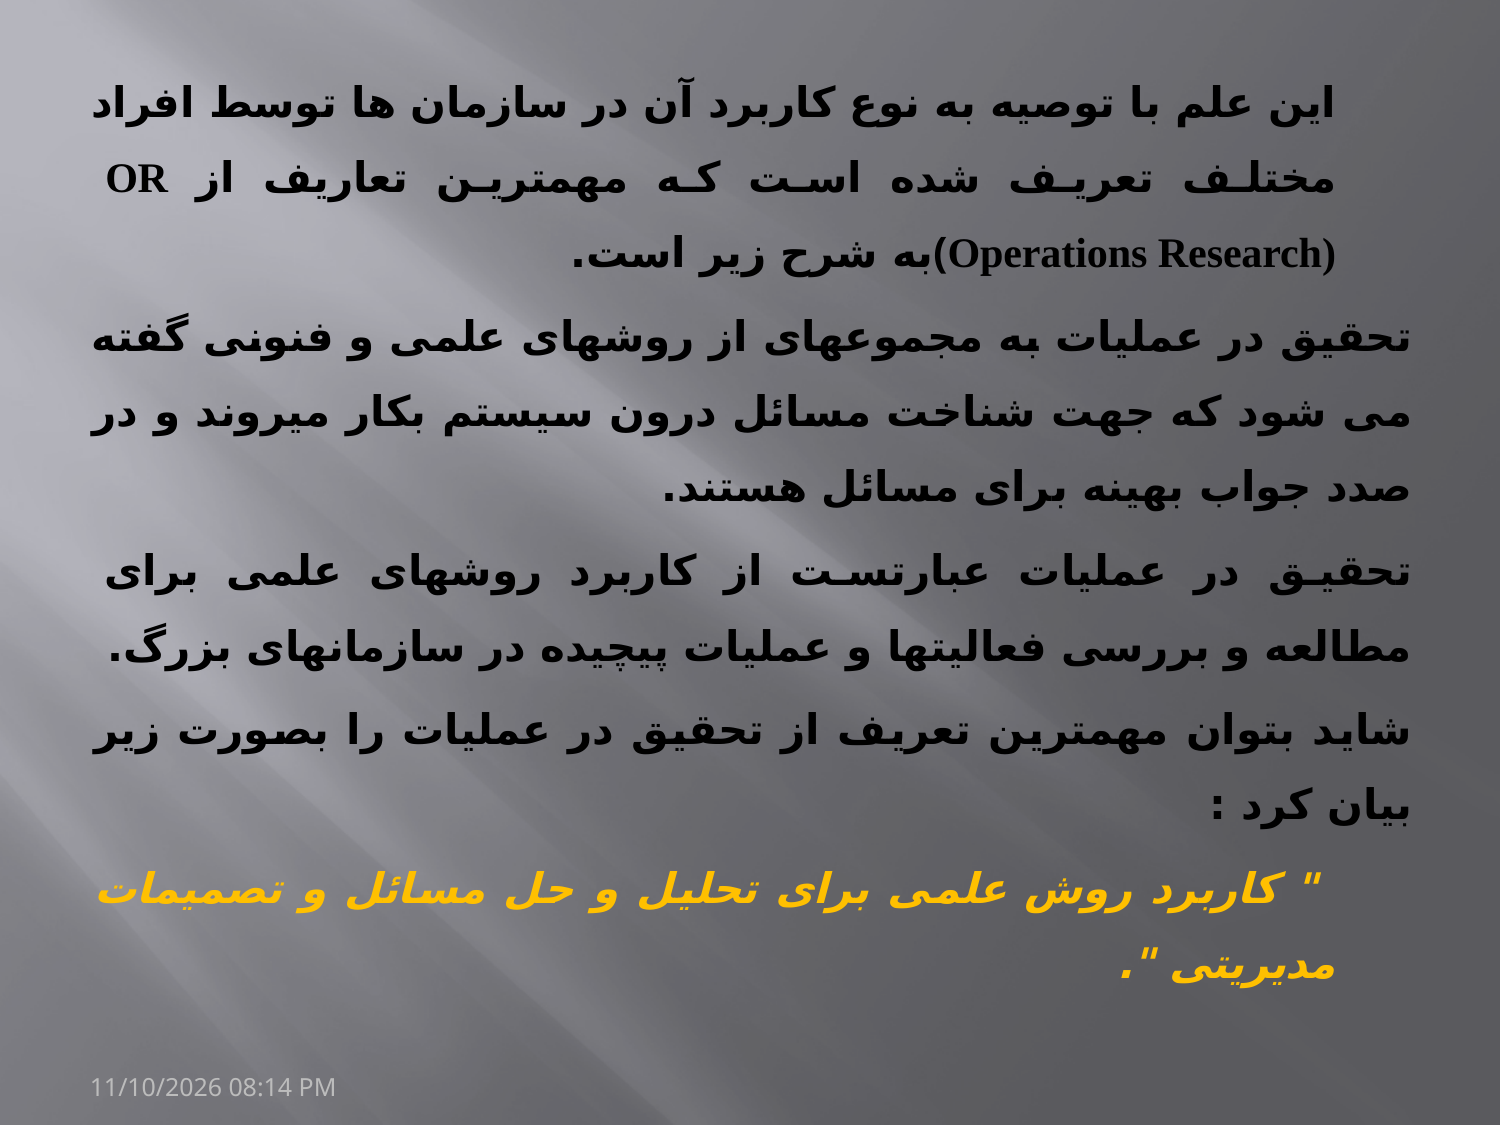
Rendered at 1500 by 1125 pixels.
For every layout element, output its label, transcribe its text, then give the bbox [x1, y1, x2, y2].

list این علم با توصیه به نوع کاربرد آن در سازمان ها توسط افراد مختلف تعریف شده است که مهمترین تعاریف از OR (Operations Research)به شرح زیر است. تحقیق در عملیات به مجموعه­ای از روش­های علمی و فنونی گفته می شود که جهت شناخت مسائل درون سیستم بکار می­روند و در صدد جواب بهینه برای مسائل هستند. تحقیق در عملیات عبارتست از کاربرد روش­های علمی برای مطالعه و بررسی فعالیت­ها و عملیات پیچیده در سازمان­های بزرگ. شاید بتوان مهمترین تعریف از تحقیق در عملیات را بصورت زیر بیان کرد : " کاربرد روش علمی برای تحلیل و حل مسائل و تصمیمات مدیریتی ". [76, 42, 1427, 1059]
slide_number 20/مارس/1 [75, 1052, 425, 1113]
